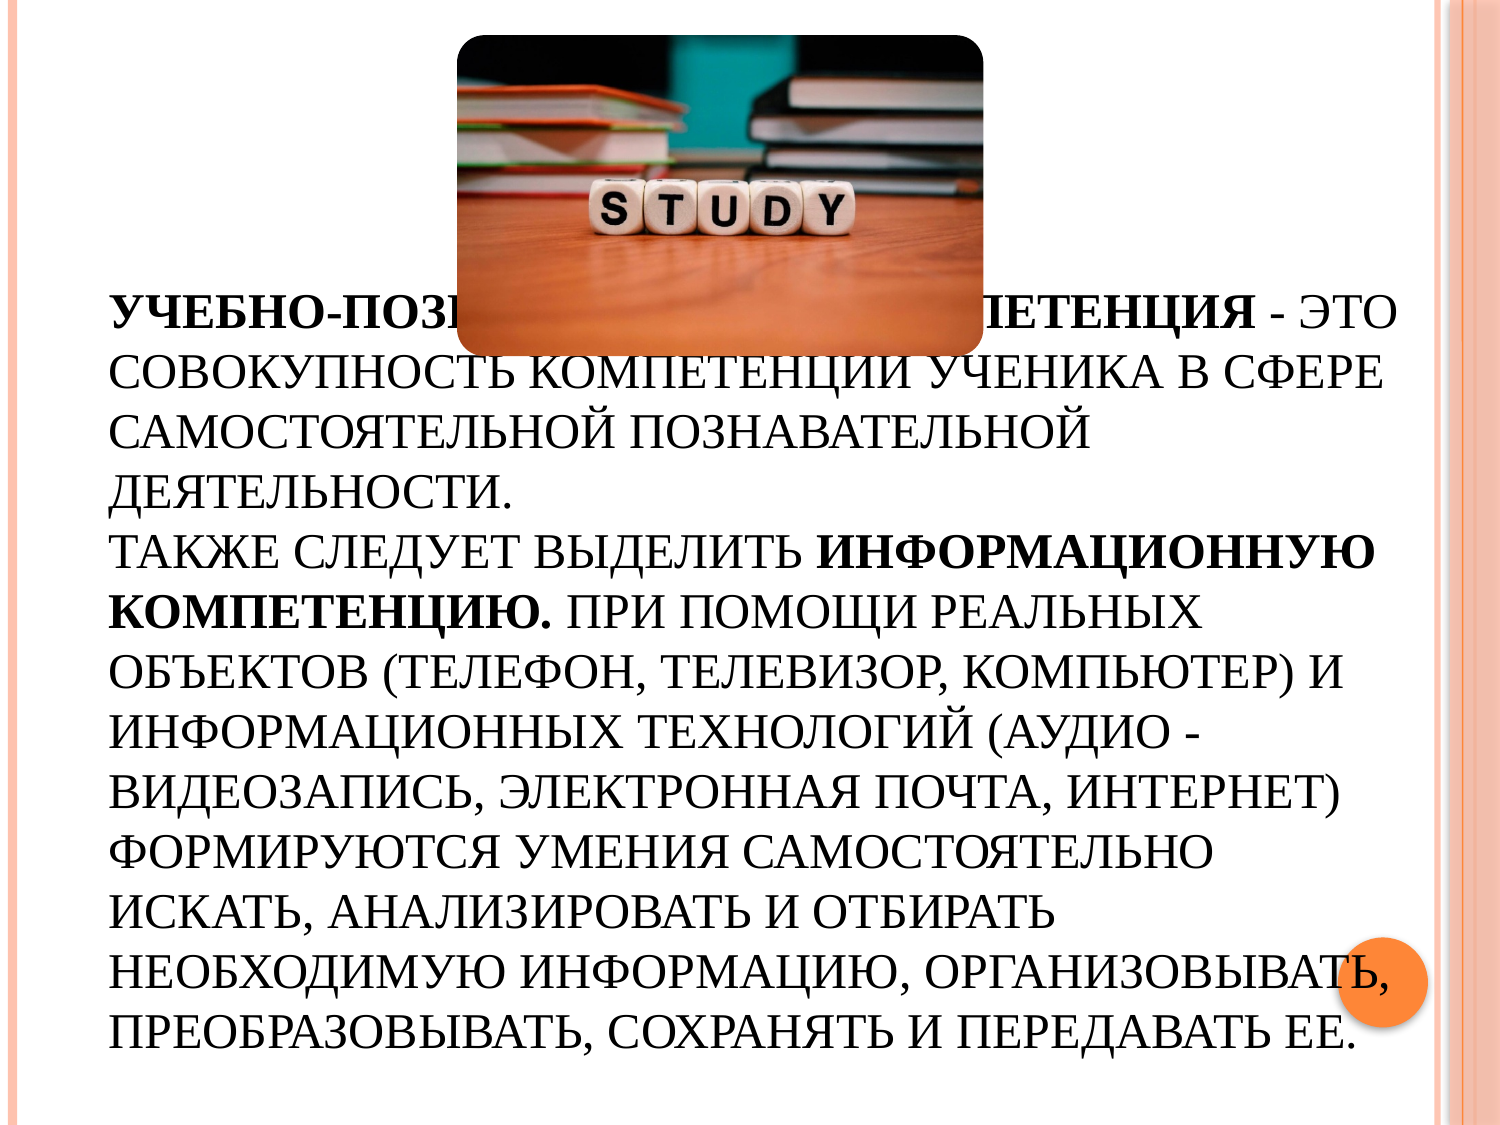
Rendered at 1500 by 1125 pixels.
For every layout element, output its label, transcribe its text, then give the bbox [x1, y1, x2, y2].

picture [456, 34, 984, 357]
title Учебно-познавательная компетенция - это совокупность компетенций ученика в сфере самостоятельной познавательной деятельности. Также следует выделить информационную компетенцию. При помощи реальных объектов (телефон, телевизор, компьютер) и информационных технологий (аудио -видеозапись, электронная почта, Интернет) формируются умения самостоятельно искать, анализировать и отбирать необходимую информацию, организовывать, преобразовывать, сохранять и передавать ее. [93, 45, 1425, 1067]
